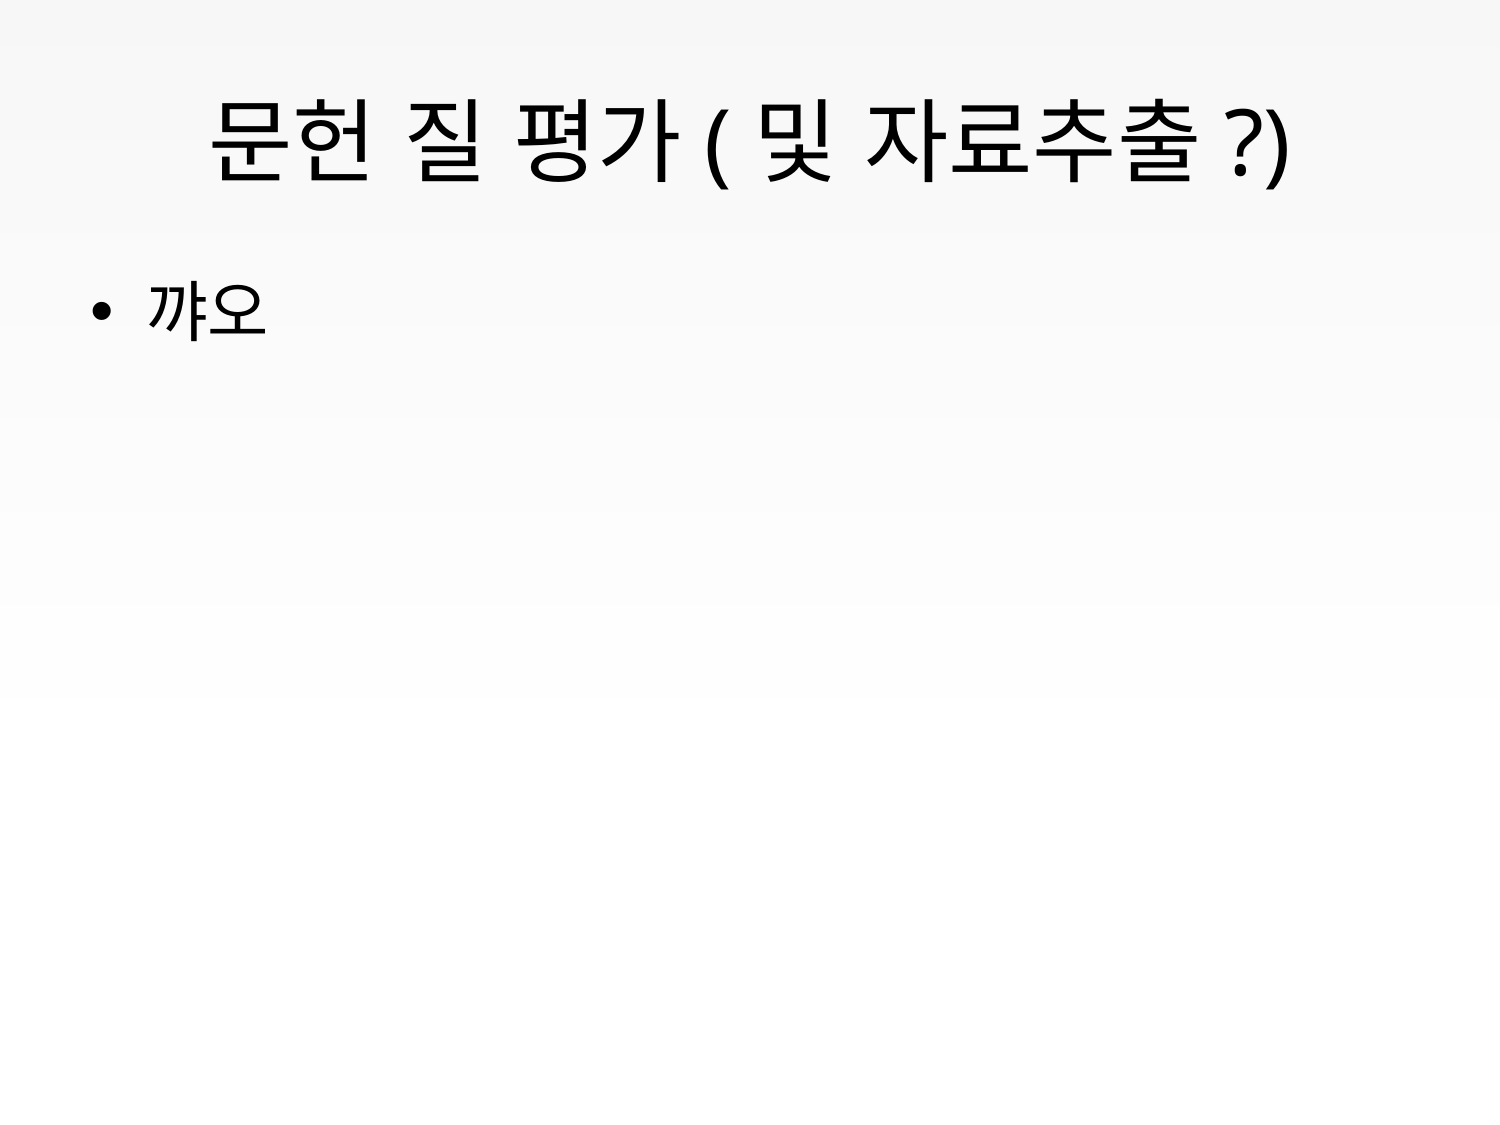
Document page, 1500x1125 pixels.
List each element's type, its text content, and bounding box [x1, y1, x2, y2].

list 꺄오 [75, 262, 1425, 1005]
title 문헌 질 평가(및 자료추출?) [75, 45, 1425, 233]
